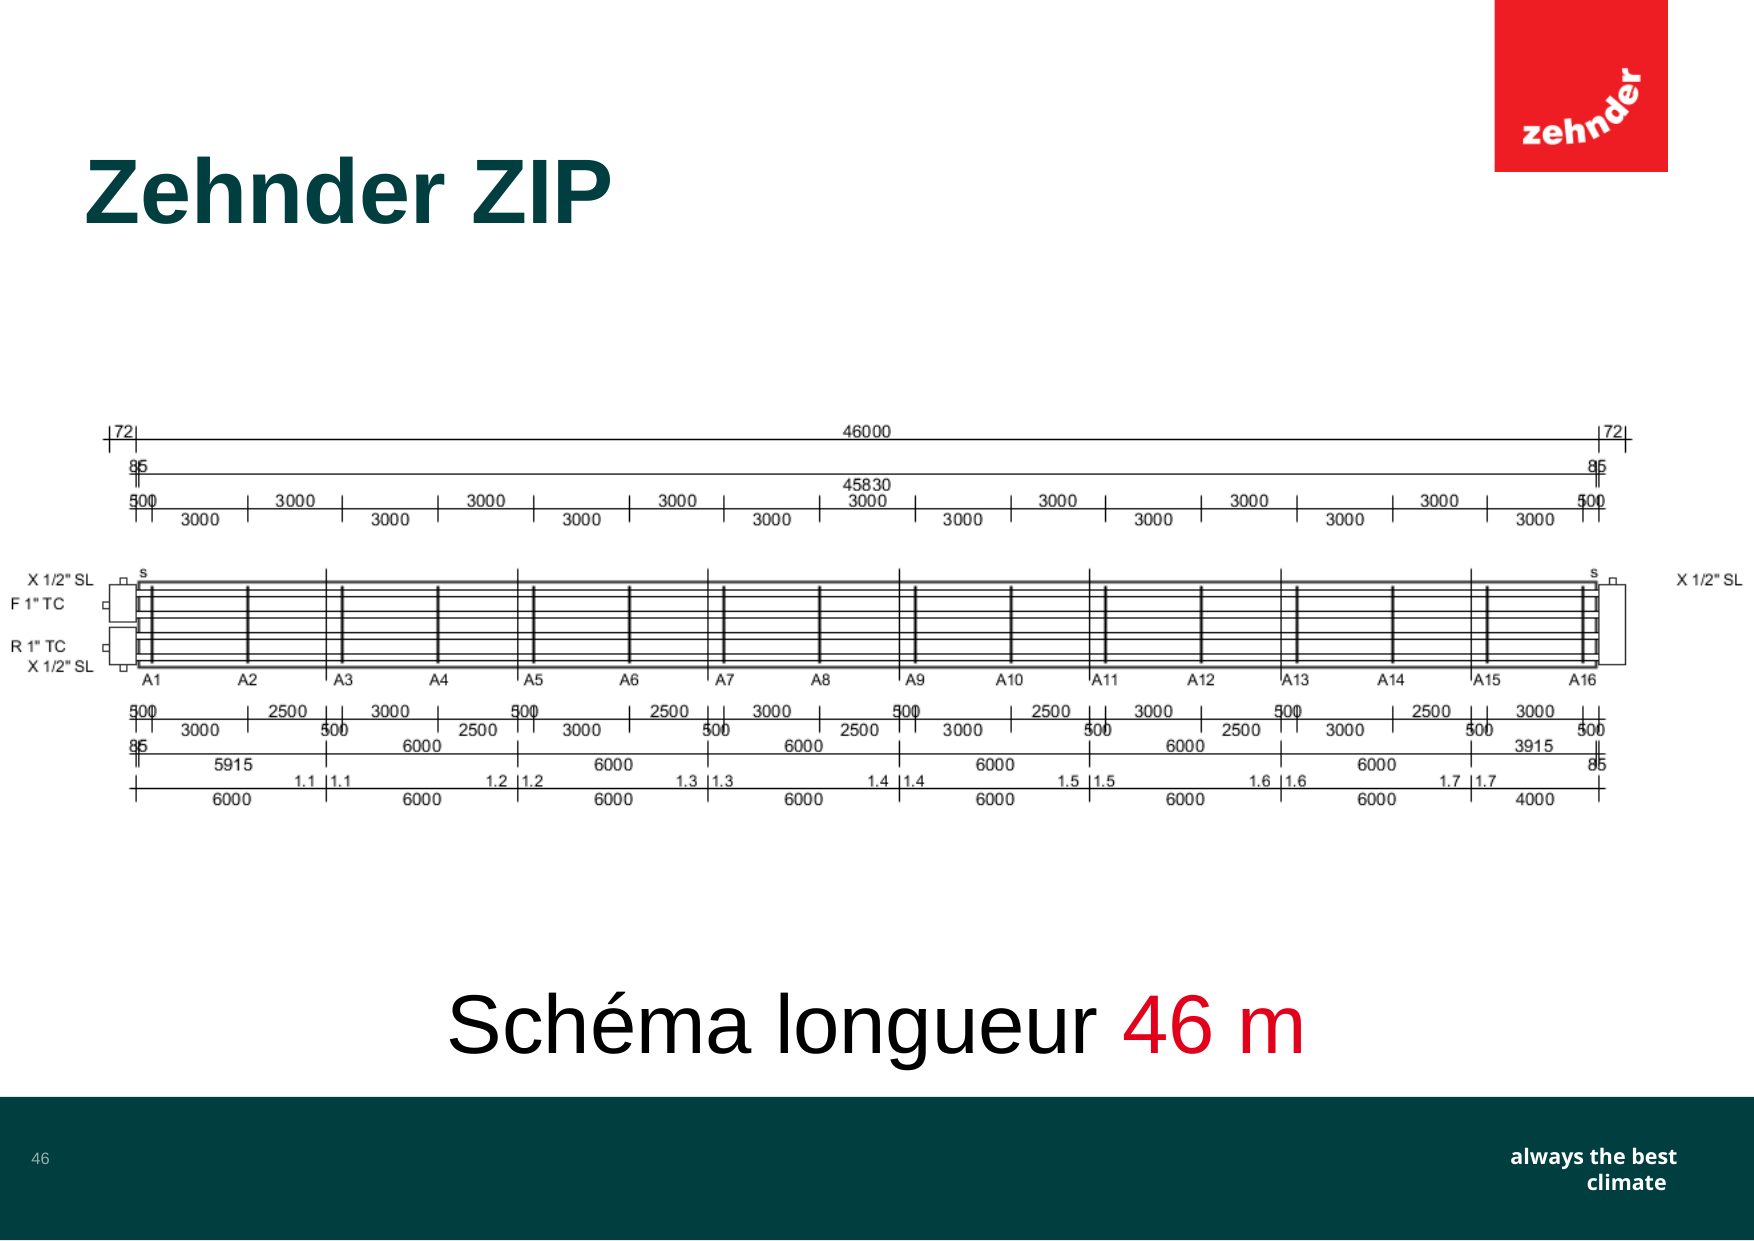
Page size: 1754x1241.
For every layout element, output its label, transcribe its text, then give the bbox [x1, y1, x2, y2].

title Zehnder ZIP [70, 136, 1583, 207]
text_box Schéma longueur 46 m [431, 962, 1323, 1078]
picture [0, 415, 1754, 828]
